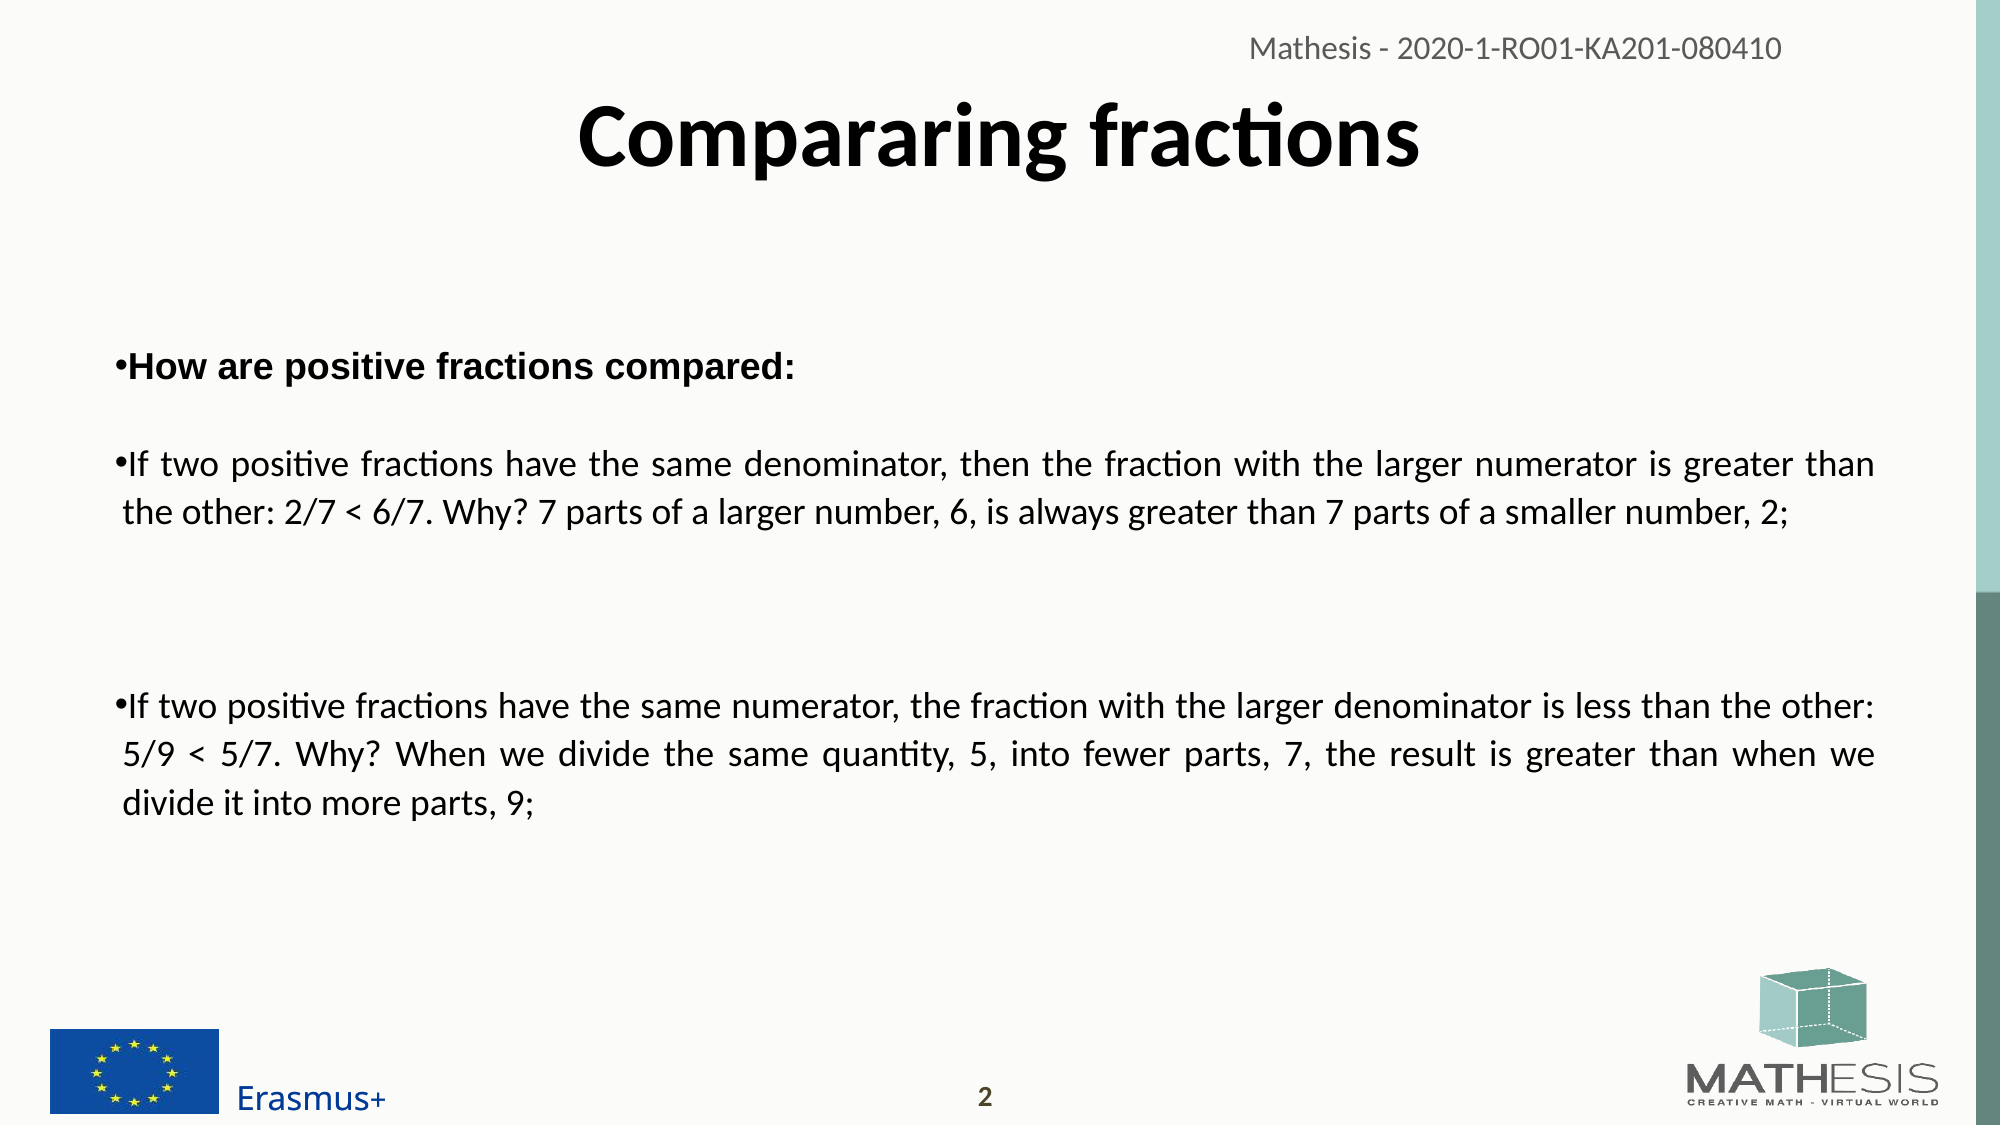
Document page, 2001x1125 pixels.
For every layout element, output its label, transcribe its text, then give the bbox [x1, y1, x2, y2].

picture [50, 1029, 219, 1114]
title Compararing fractions [99, 66, 1900, 255]
list How are positive fractions compared: If two positive fractions have the same denominator, then the fraction with the larger numerator is greater than the other: 2/7 < 6/7. Why? 7 parts of a larger number, 6, is always greater than 7 parts of a smaller number, 2; If two positive fractions have the same numerator, the fraction with the larger denominator is less than the other: 5/9 < 5/7. Why? When we divide the same quantity, 5, into fewer parts, 7, the result is greater than when we divide it into more parts, 9; [99, 331, 1900, 1030]
